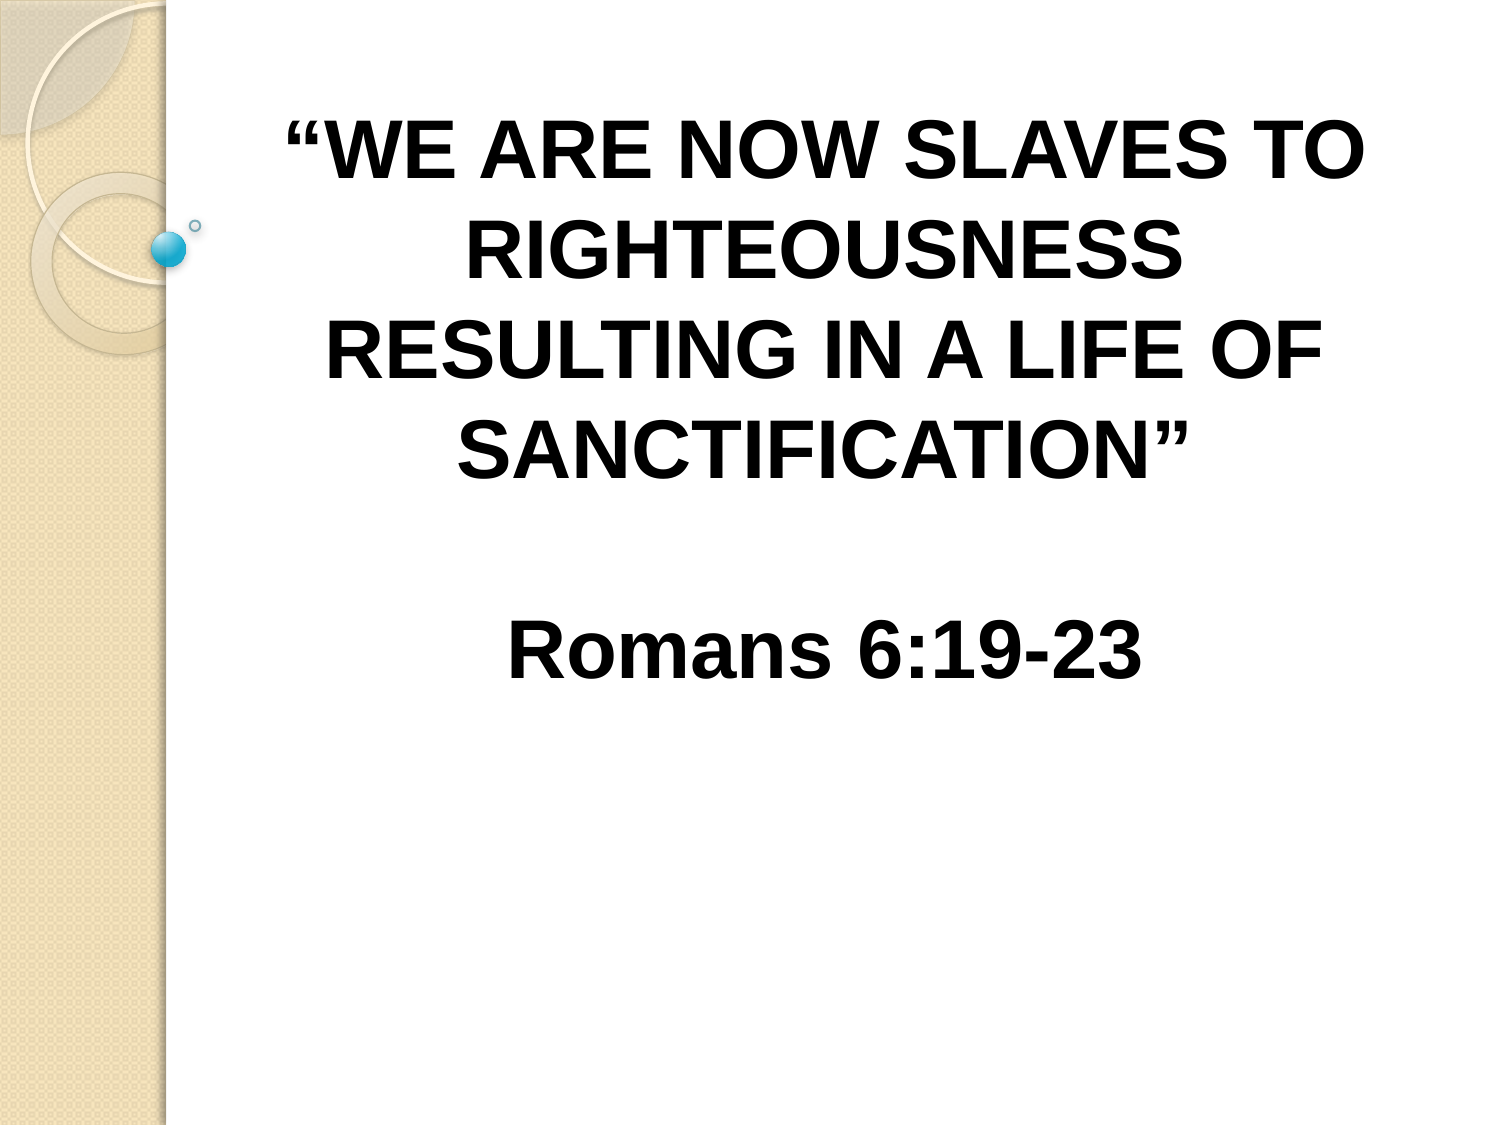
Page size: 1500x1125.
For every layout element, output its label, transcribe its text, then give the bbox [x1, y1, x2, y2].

text_box “WE ARE NOW SLAVES TO RIGHTEOUSNESS RESULTING IN A LIFE OF SANCTIFICATION” Romans 6:19-23 [237, 87, 1413, 803]
